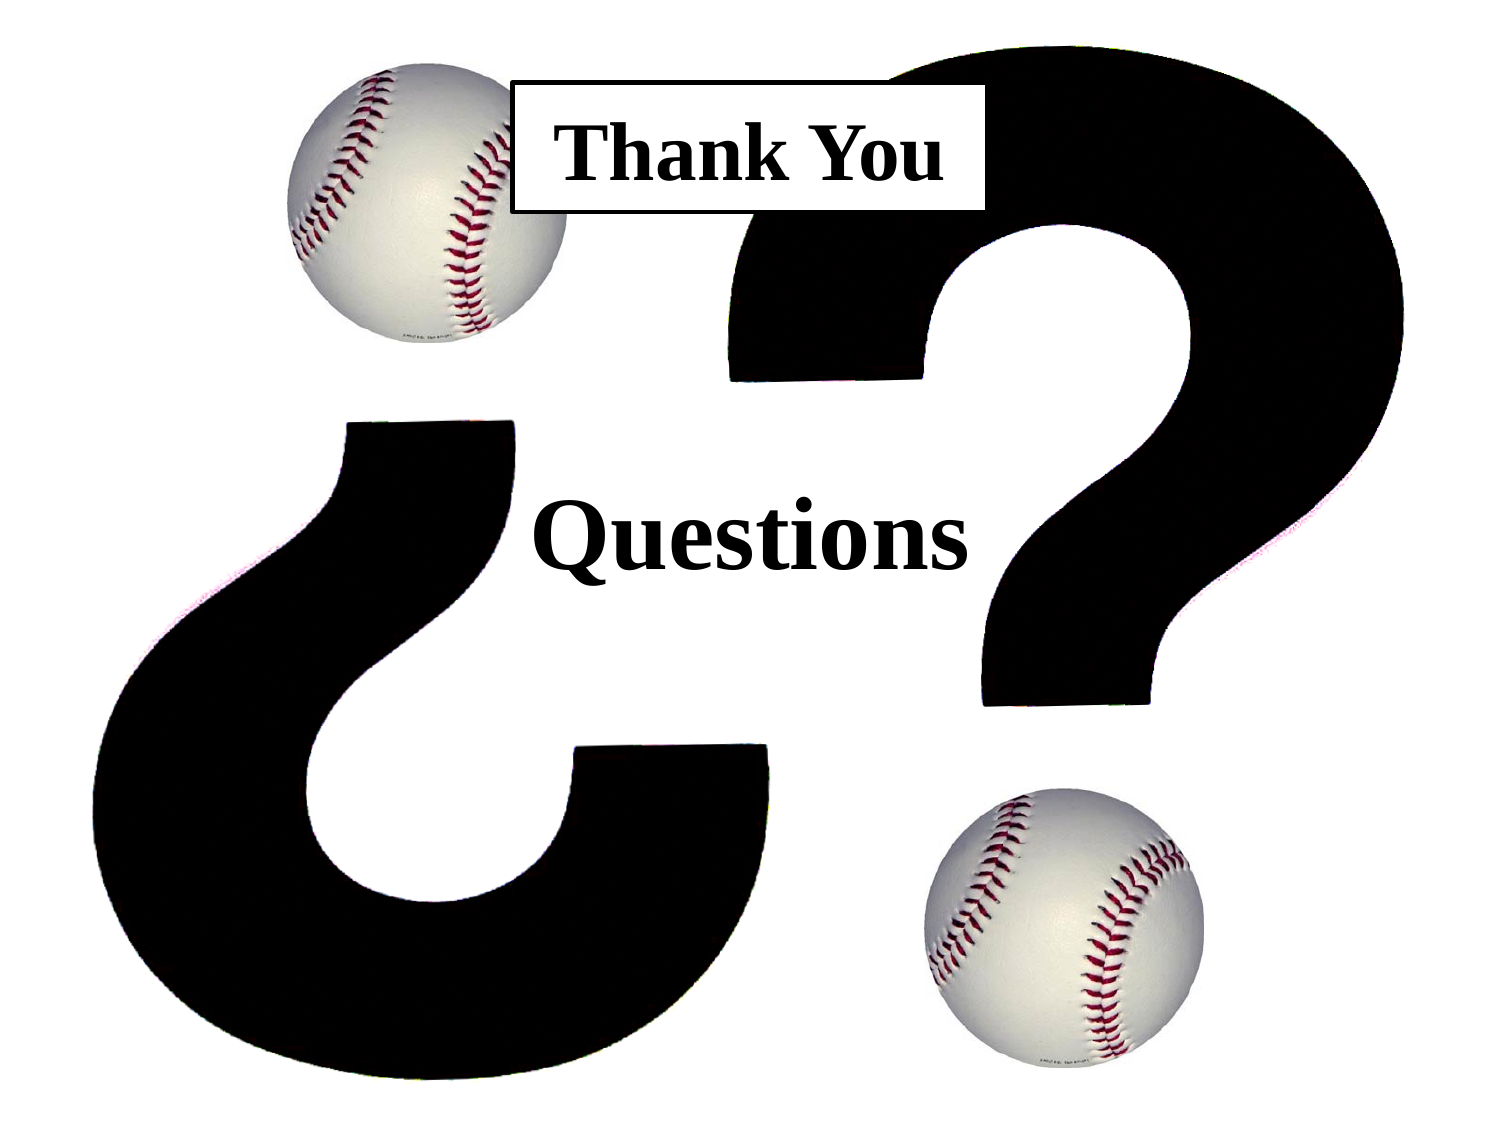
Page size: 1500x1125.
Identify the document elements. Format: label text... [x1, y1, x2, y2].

picture [287, 62, 567, 343]
text_box Thank You [571, 82, 689, 213]
picture [57, 12, 1438, 1113]
picture [924, 787, 1204, 1068]
